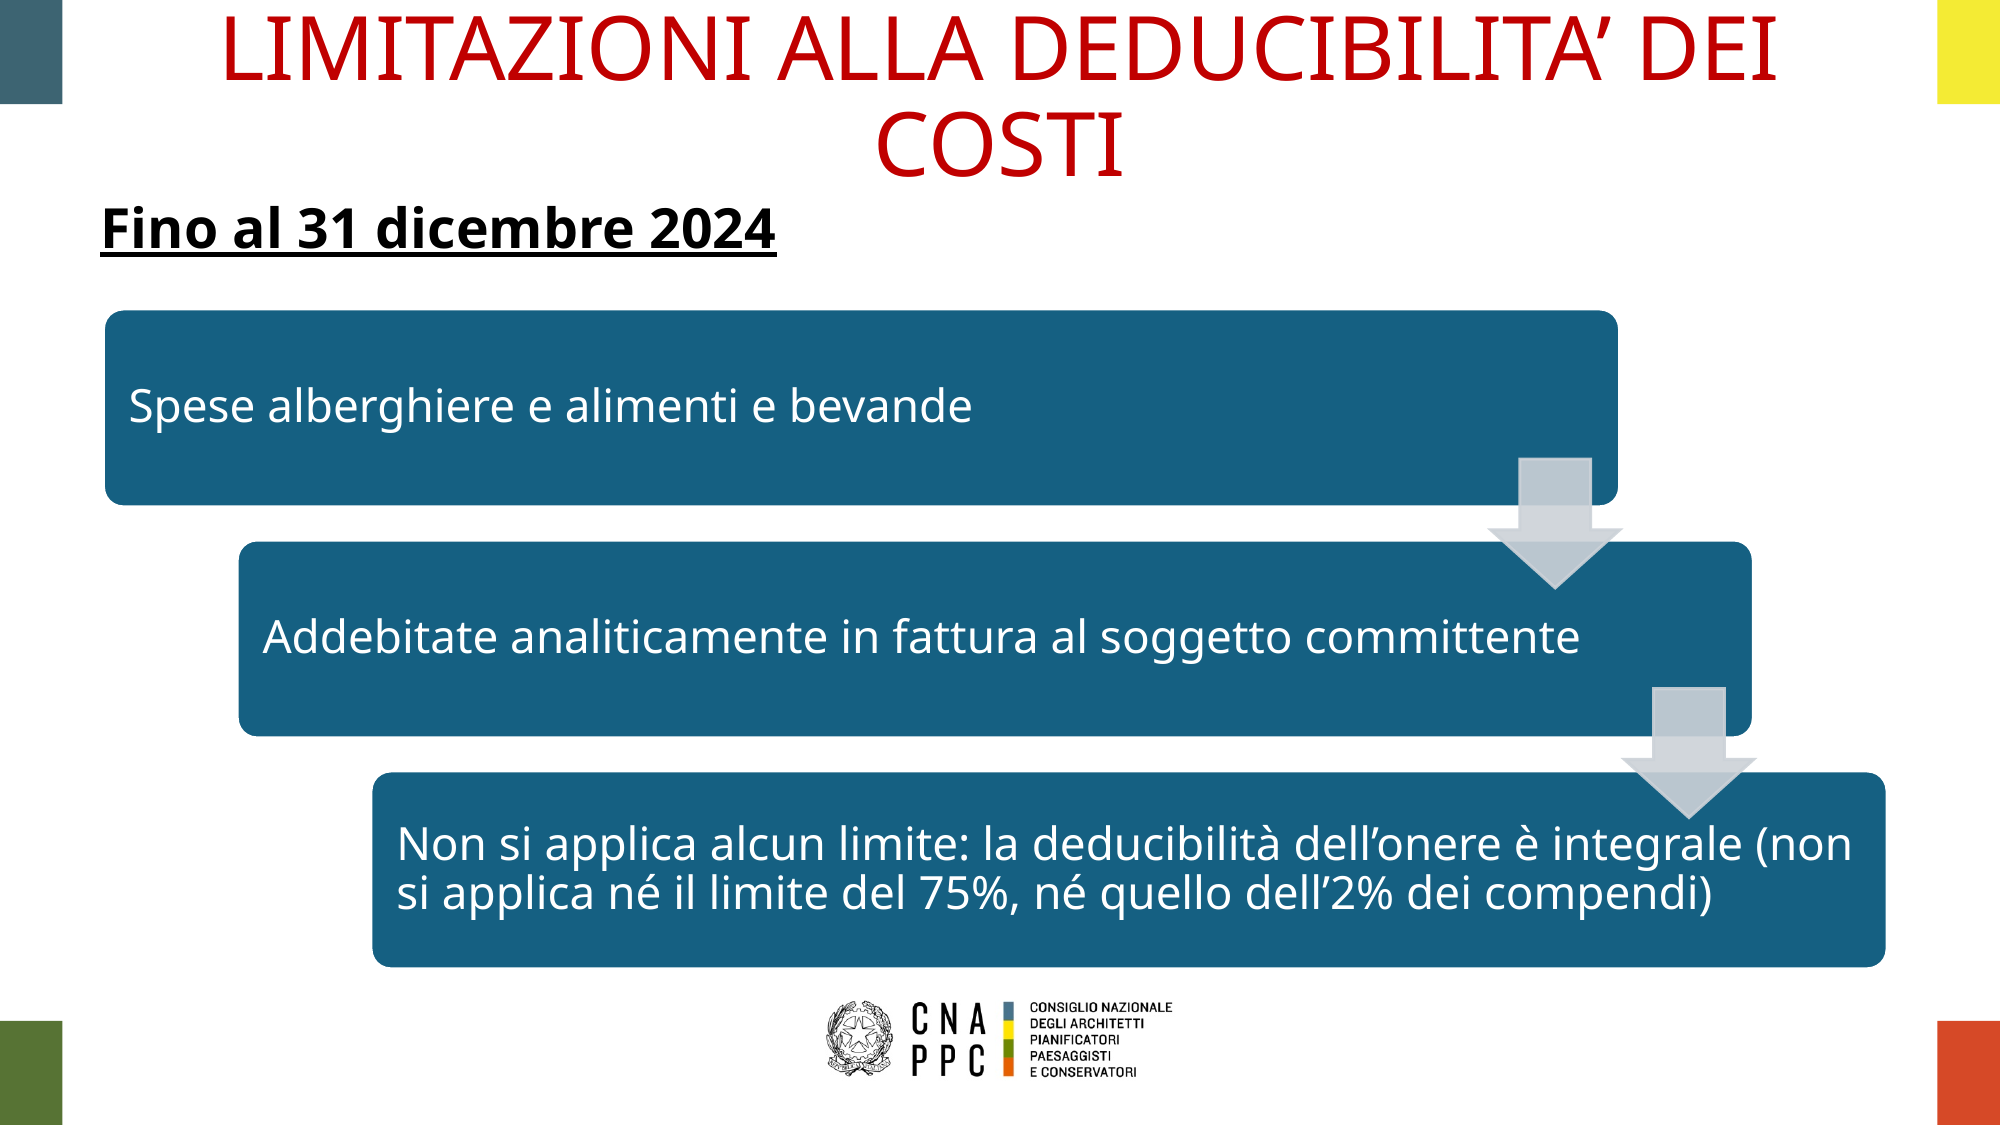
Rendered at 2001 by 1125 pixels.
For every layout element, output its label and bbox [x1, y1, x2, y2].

text_box [0, 0, 2000, 1125]
